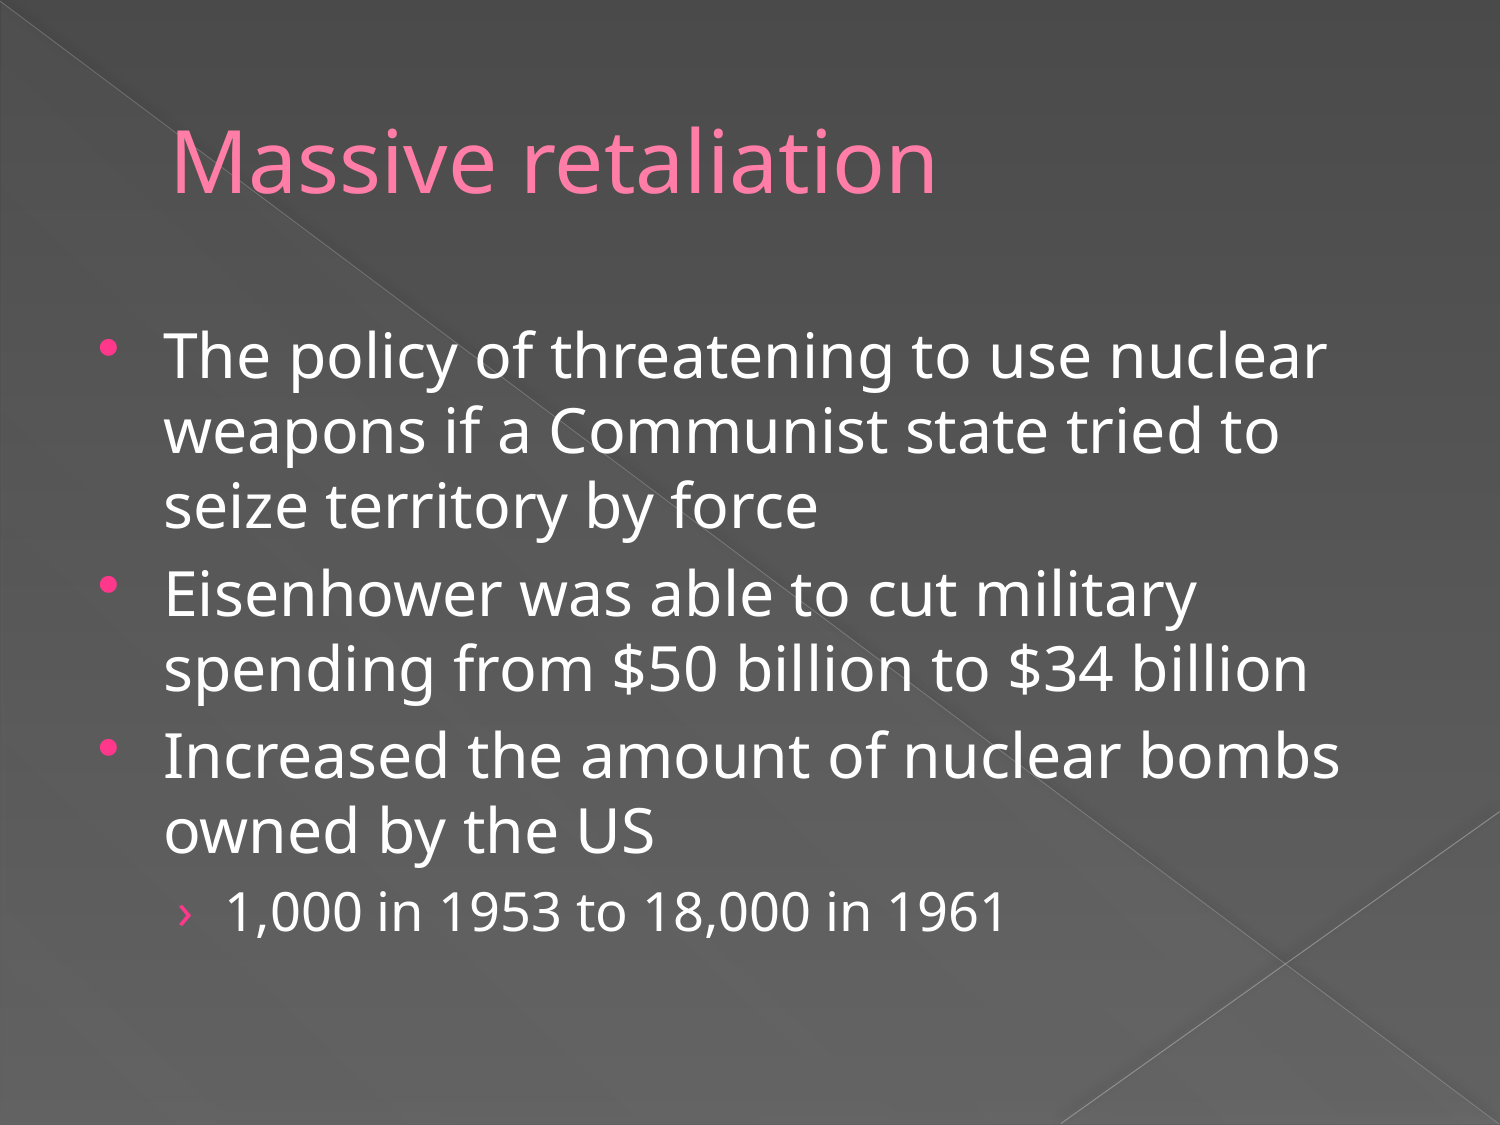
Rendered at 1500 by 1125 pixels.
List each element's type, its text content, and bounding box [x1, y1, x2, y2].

list The policy of threatening to use nuclear weapons if a Communist state tried to seize territory by force Eisenhower was able to cut military spending from $50 billion to $34 billion Increased the amount of nuclear bombs owned by the US 1,000 in 1953 to 18,000 in 1961 [75, 308, 1425, 1059]
title Massive retaliation [75, 43, 1425, 274]
